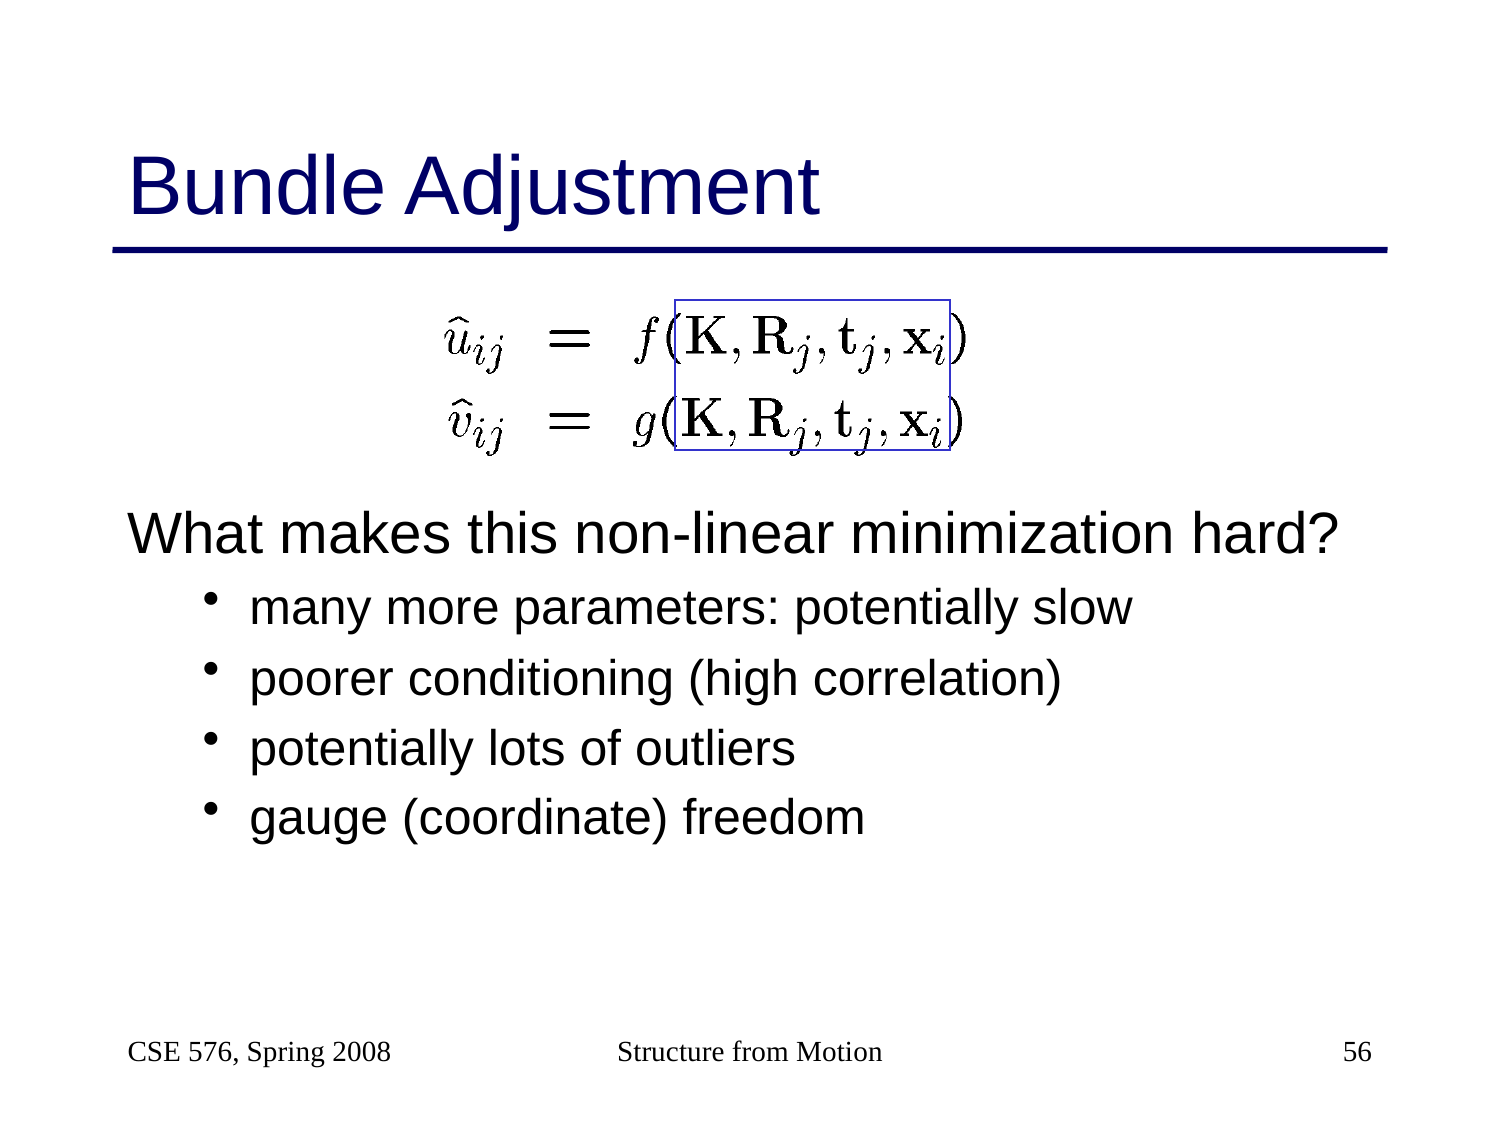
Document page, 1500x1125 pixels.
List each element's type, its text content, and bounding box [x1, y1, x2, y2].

title Bundle Adjustment [112, 99, 1388, 263]
list What makes this non-linear minimization hard? many more parameters: potentially slow poorer conditioning (high correlation) potentially lots of outliers gauge (coordinate) freedom [112, 487, 1388, 1000]
slide_number 56 [1074, 1025, 1388, 1100]
text_box [675, 299, 950, 310]
slide_number CSE 576, Spring 2008 [112, 1025, 425, 1100]
footer Structure from Motion [450, 1025, 1050, 1100]
picture [442, 312, 967, 458]
